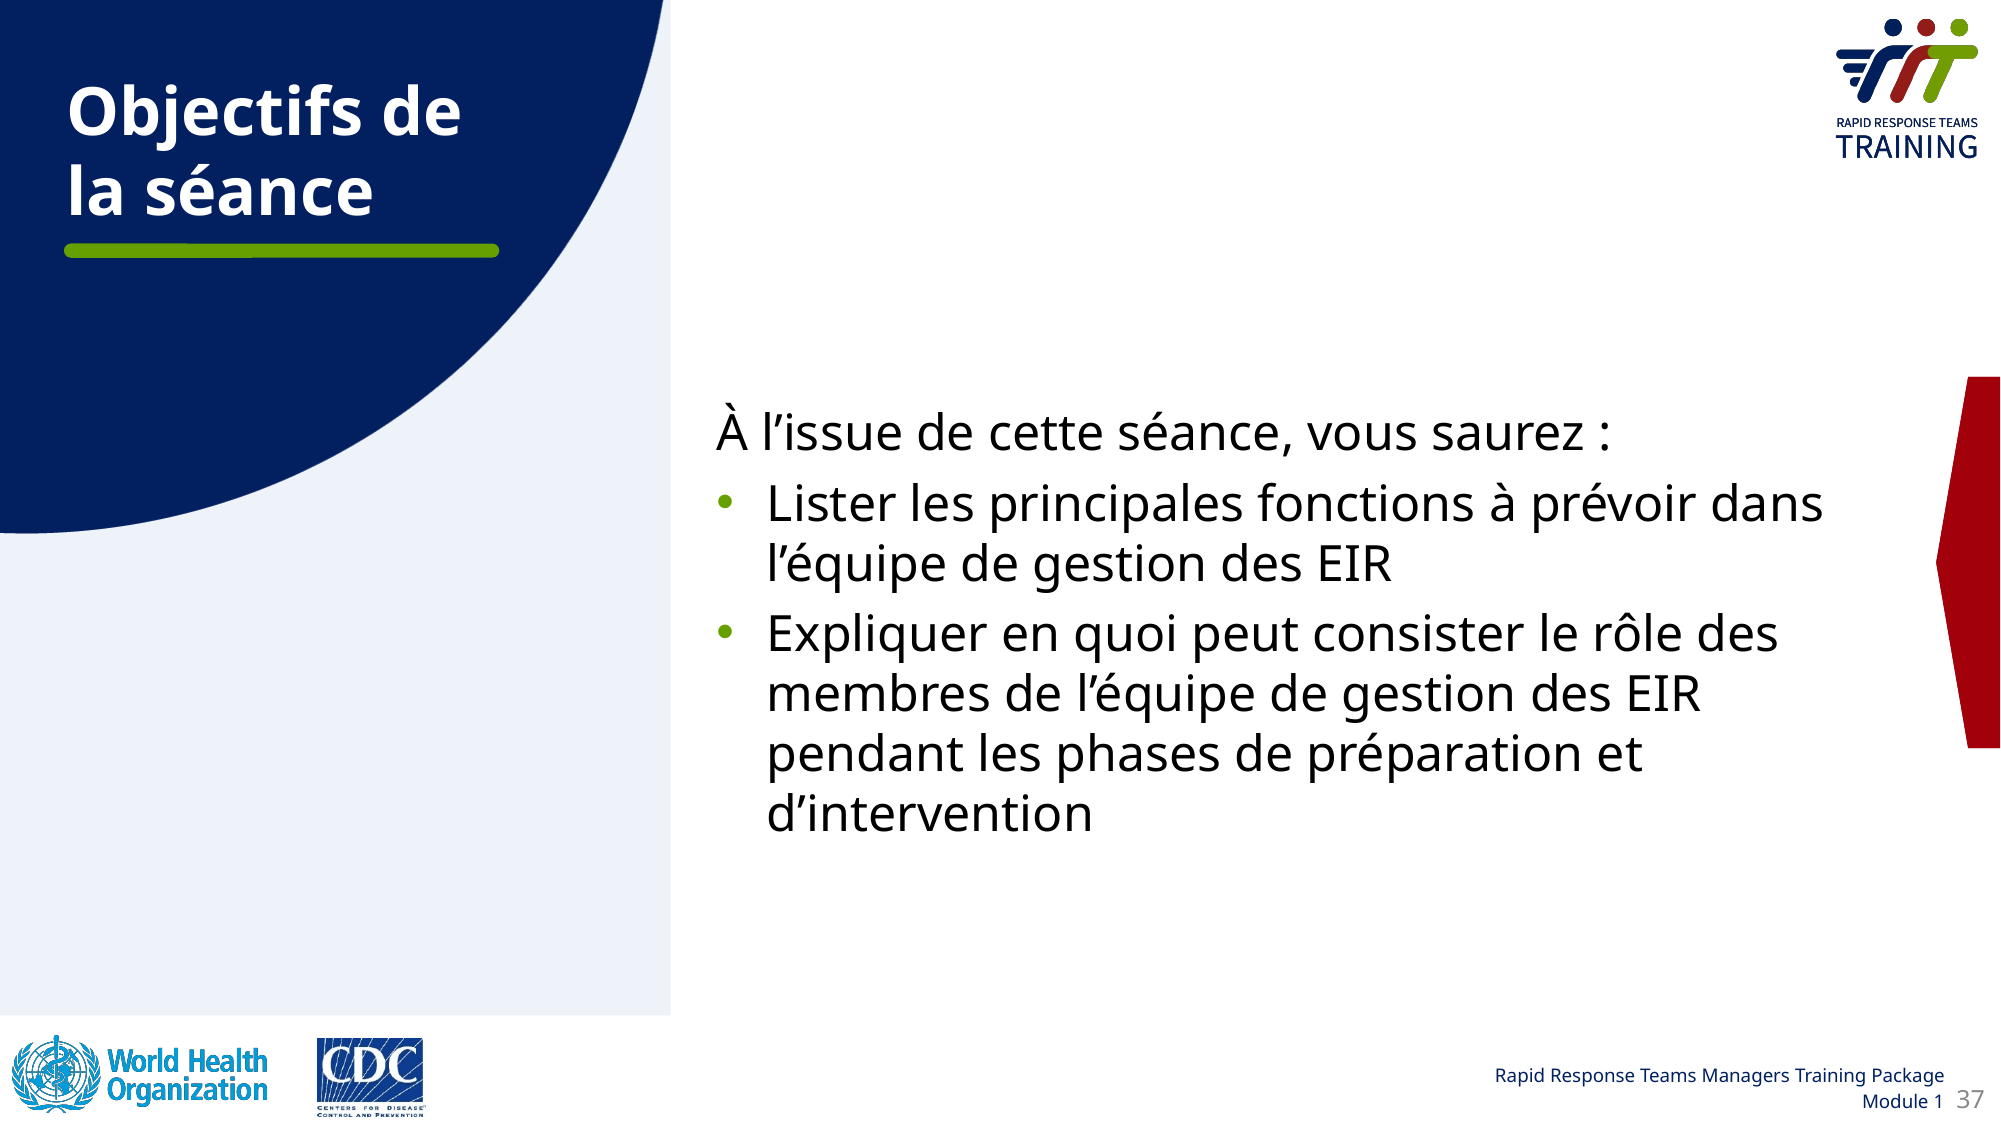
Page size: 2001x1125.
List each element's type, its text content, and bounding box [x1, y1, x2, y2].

picture [71, 1053, 90, 1091]
text_box À l’issue de cette séance, vous saurez : Lister les principales fonctions à prévoir dans l’équipe de gestion des EIR Expliquer en quoi peut consister le rôle des membres de l’équipe de gestion des EIR pendant les phases de préparation et d’intervention [708, 393, 1866, 920]
picture [24, 1054, 36, 1087]
picture [59, 1035, 267, 1113]
picture [34, 1054, 43, 1078]
picture [317, 1038, 426, 1117]
picture [40, 1062, 47, 1070]
text_box [1936, 376, 2000, 749]
picture [22, 1062, 26, 1077]
picture [12, 1035, 54, 1068]
picture [50, 1108, 62, 1113]
picture [36, 1088, 78, 1105]
text_box 37 [1557, 1075, 1993, 1121]
picture [12, 1083, 48, 1113]
picture [30, 1083, 37, 1091]
text_box Objectifs de la séance [59, 61, 531, 237]
picture [46, 1056, 54, 1062]
picture [0, 0, 670, 538]
picture [1835, 19, 1978, 167]
